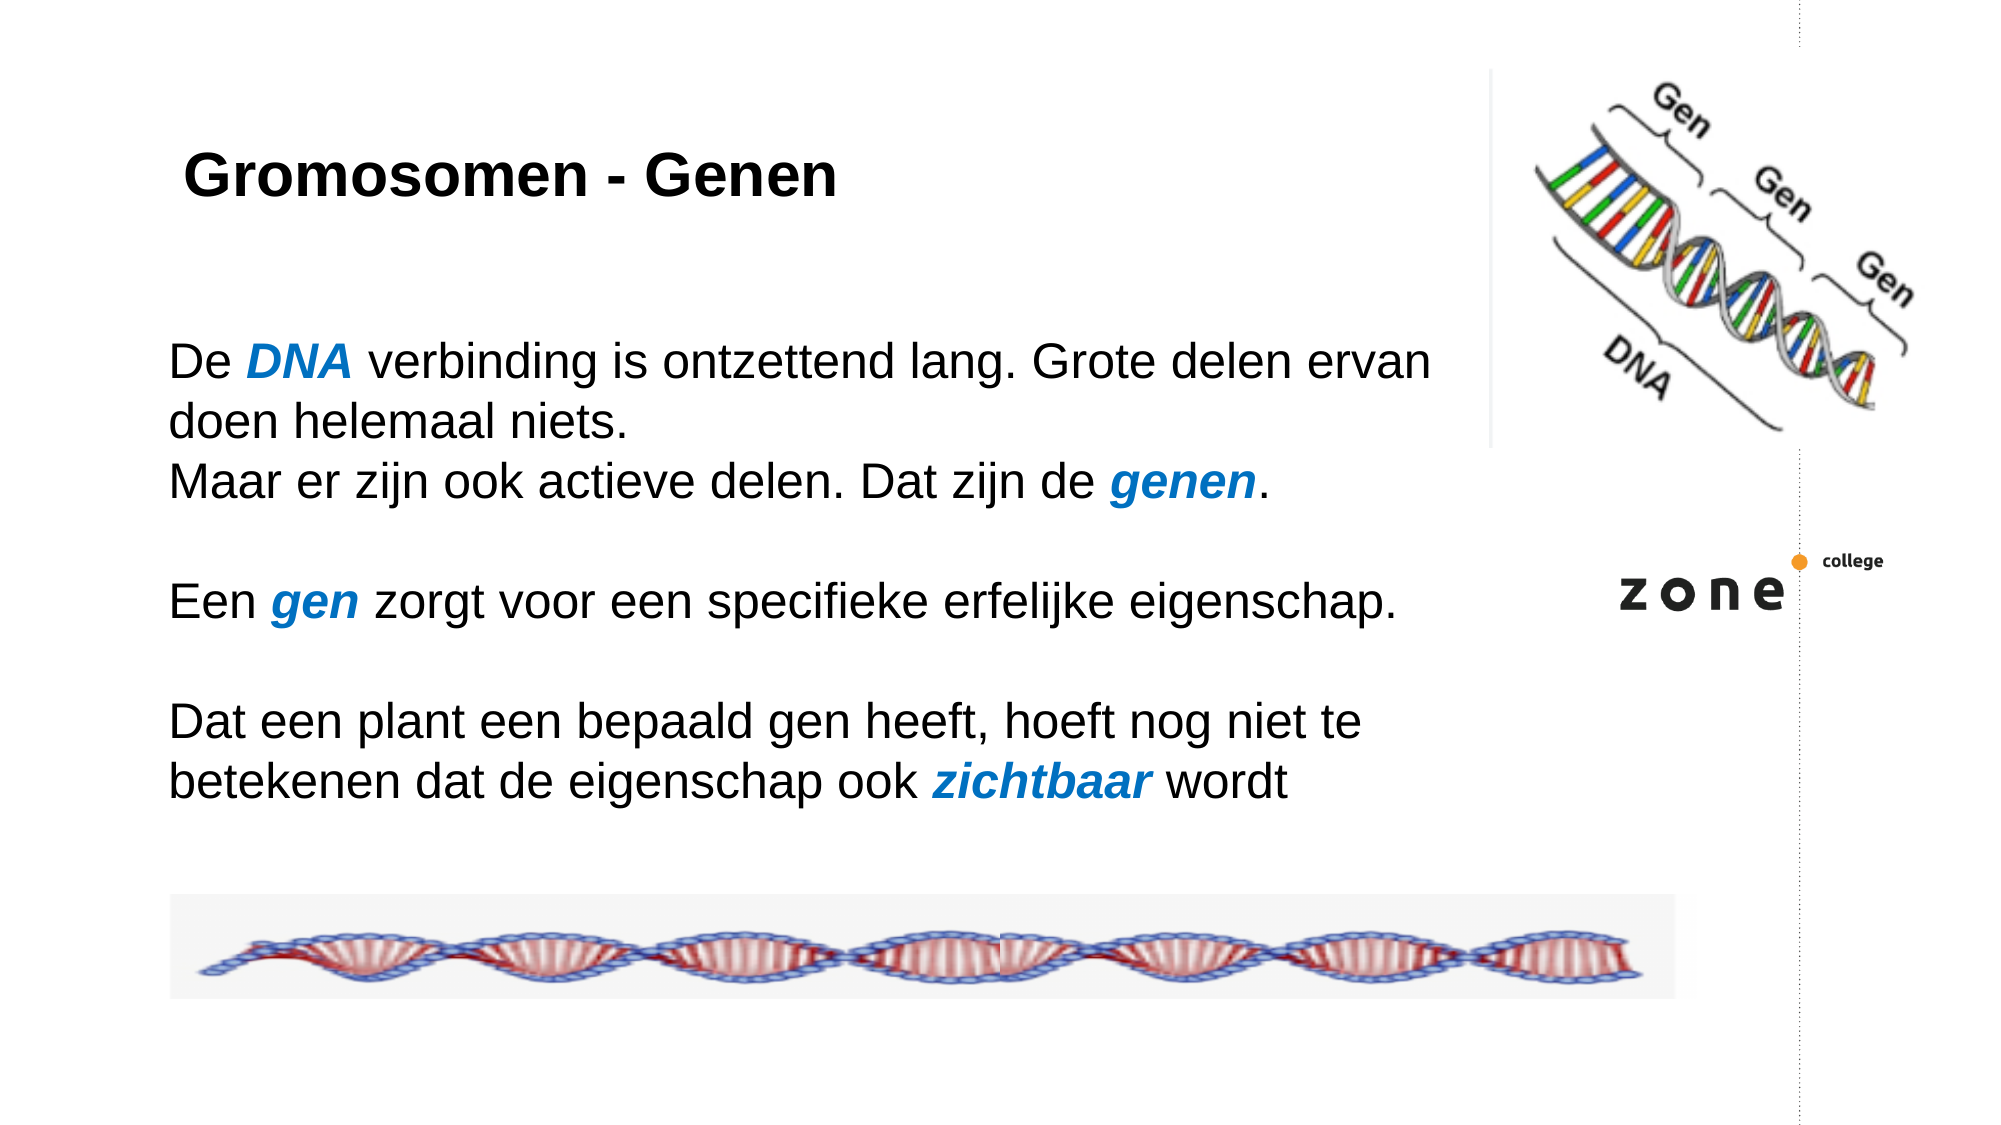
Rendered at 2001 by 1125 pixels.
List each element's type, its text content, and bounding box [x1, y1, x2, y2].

picture [171, 0, 2001, 1125]
text_box Gromosomen - Genen [169, 126, 1112, 217]
text_box De DNA verbinding is ontzettend lang. Grote delen ervan doen helemaal niets. Maar er zijn ook actieve delen. Dat zijn de genen. Een gen zorgt voor een specifieke erfelijke eigenschap. Dat een plant een bepaald gen heeft, hoeft nog niet te betekenen dat de eigenschap ook zichtbaar wordt [153, 321, 1564, 816]
